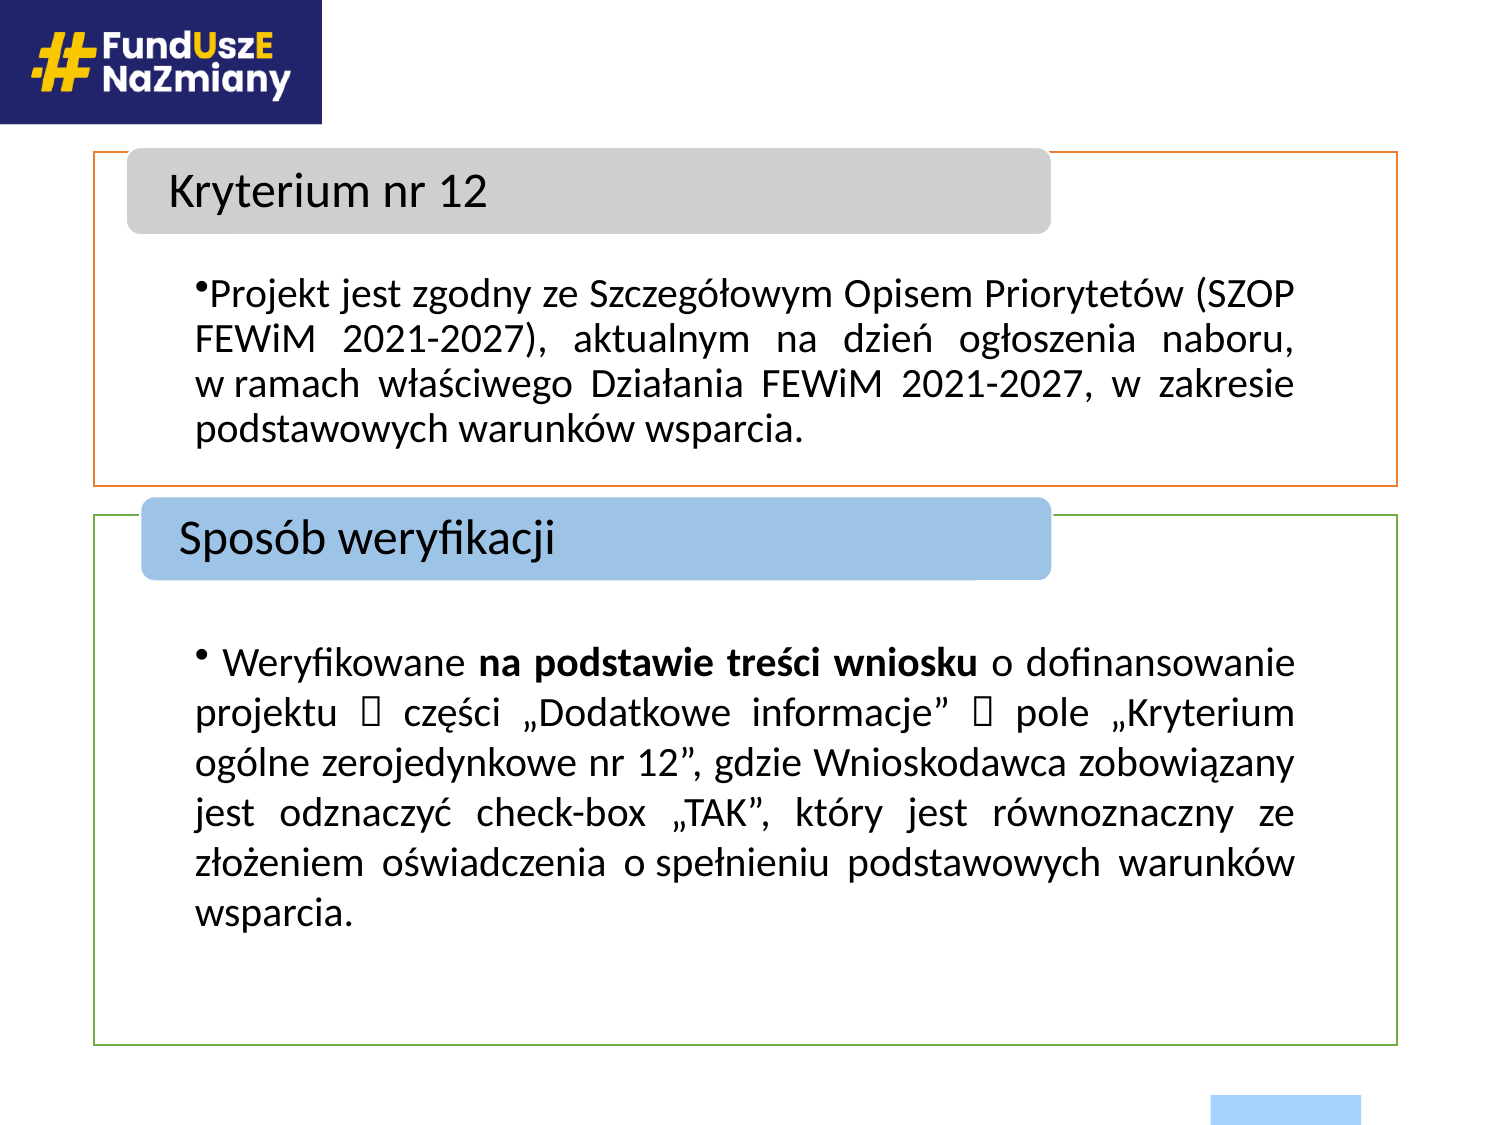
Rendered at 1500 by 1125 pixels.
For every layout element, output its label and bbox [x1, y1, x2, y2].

list [93, 147, 1397, 1048]
picture [0, 0, 1500, 1125]
